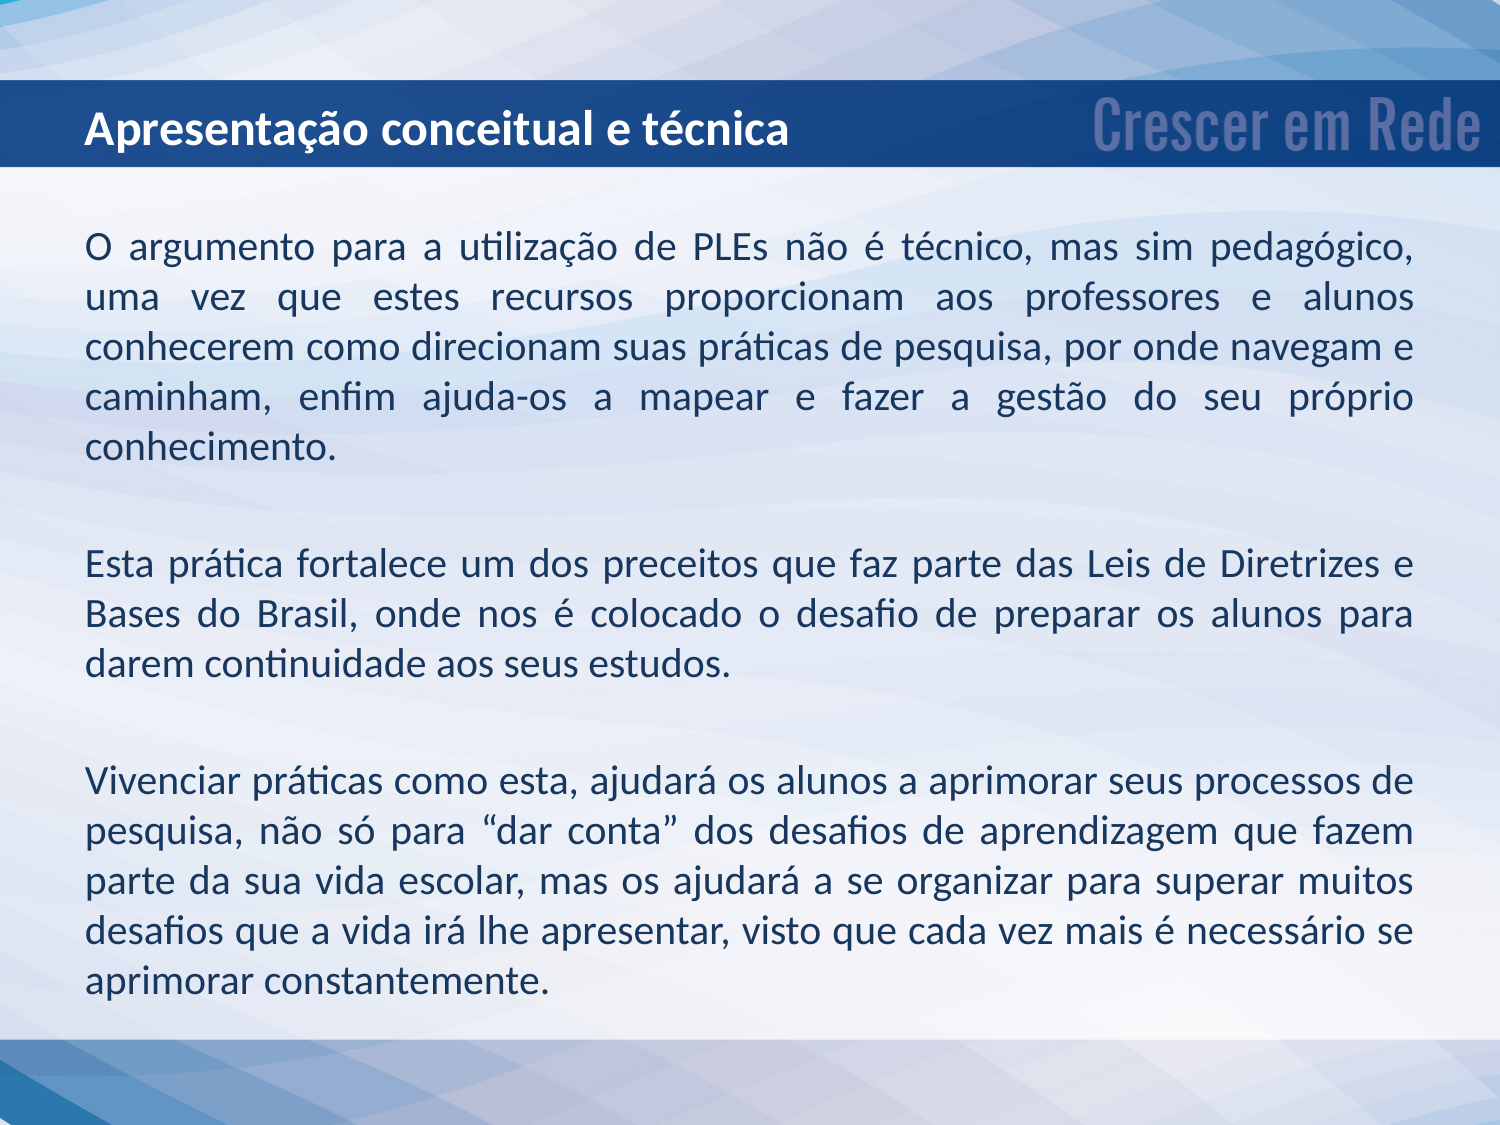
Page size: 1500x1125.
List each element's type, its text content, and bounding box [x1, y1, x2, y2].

text_box Apresentação conceitual e técnica [70, 88, 1430, 163]
picture [0, 0, 1500, 1125]
text_box O argumento para a utilização de PLEs não é técnico, mas sim pedagógico, uma vez que estes recursos proporcionam aos professores e alunos conhecerem como direcionam suas práticas de pesquisa, por onde navegam e caminham, enfim ajuda-os a mapear e fazer a gestão do seu próprio conhecimento. Esta prática fortalece um dos preceitos que faz parte das Leis de Diretrizes e Bases do Brasil, onde nos é colocado o desafio de preparar os alunos para darem continuidade aos seus estudos. Vivenciar práticas como esta, ajudará os alunos a aprimorar seus processos de pesquisa, não só para “dar conta” dos desafios de aprendizagem que fazem parte da sua vida escolar, mas os ajudará a se organizar para superar muitos desafios que a vida irá lhe apresentar, visto que cada vez mais é necessário se aprimorar constantemente. [70, 211, 1430, 1069]
